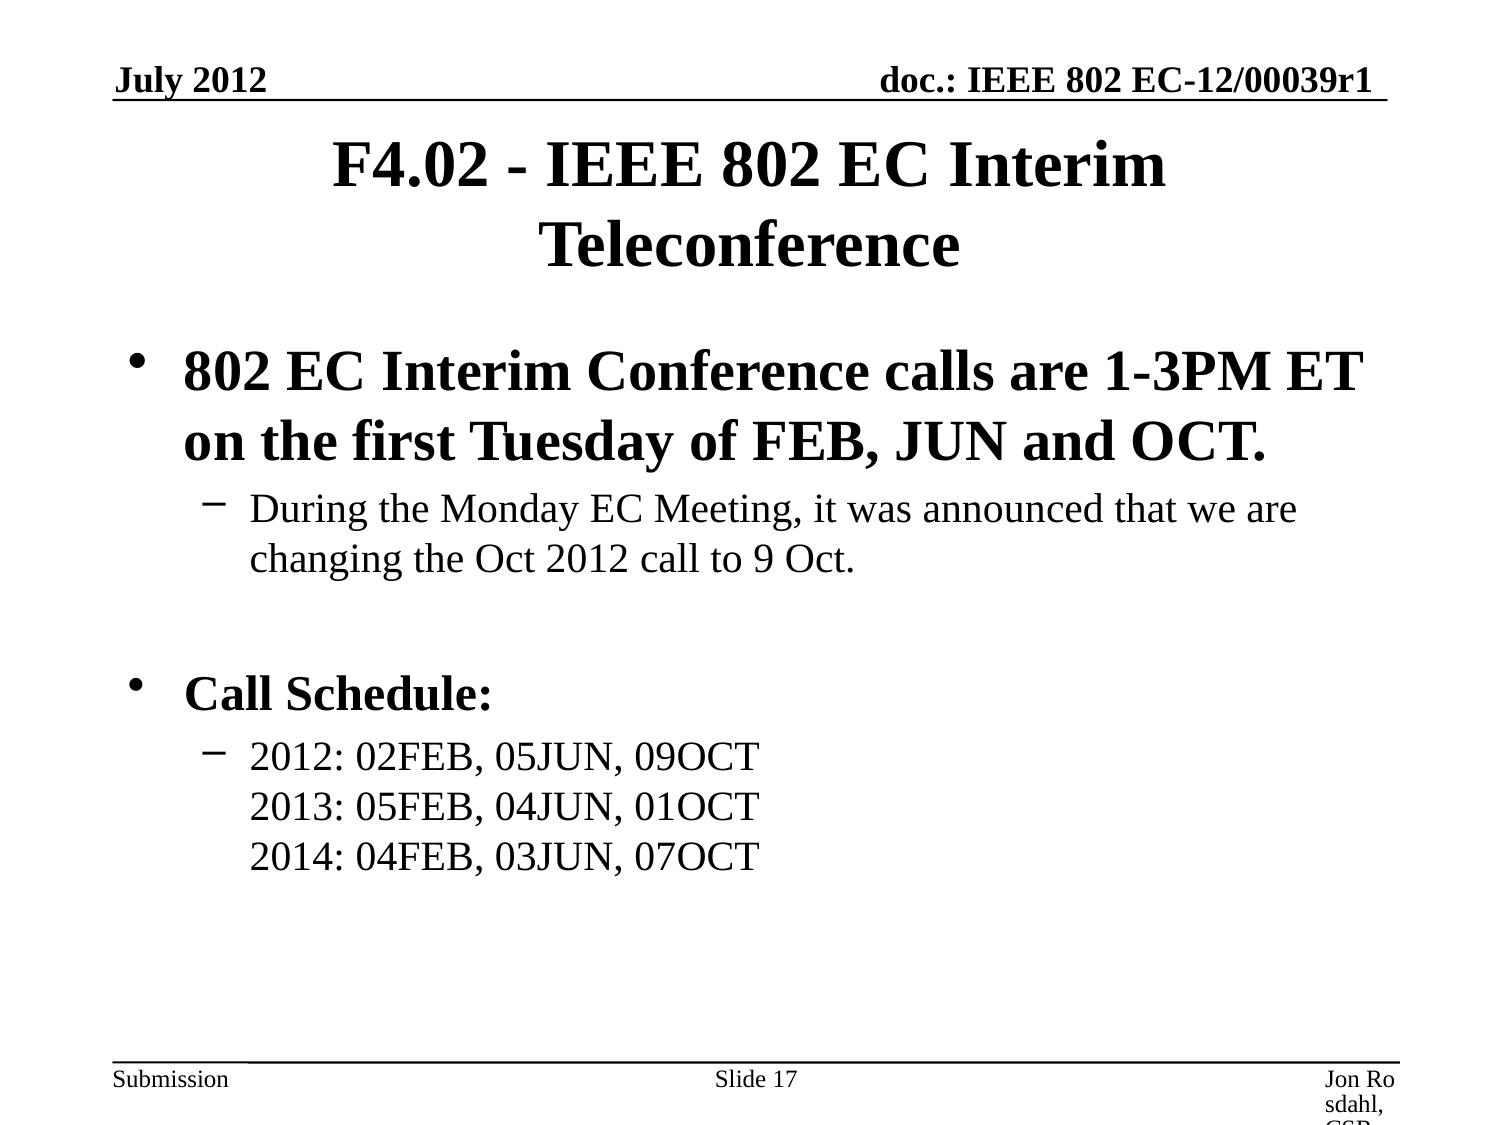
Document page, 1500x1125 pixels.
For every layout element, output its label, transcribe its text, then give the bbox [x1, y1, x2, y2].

slide_number Slide 17 [712, 1061, 800, 1093]
footer Jon Rosdahl, CSR [1324, 1061, 1402, 1093]
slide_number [114, 54, 290, 101]
list 802 EC Interim Conference calls are 1-3PM ET on the first Tuesday of FEB, JUN and OCT. During the Monday EC Meeting, it was announced that we are changing the Oct 2012 call to 9 Oct. Call Schedule: 2012: 02FEB, 05JUN, 09OCT 2013: 05FEB, 04JUN, 01OCT 2014: 04FEB, 03JUN, 07OCT [112, 324, 1388, 1001]
title F4.02 - IEEE 802 EC Interim Teleconference [112, 112, 1388, 288]
